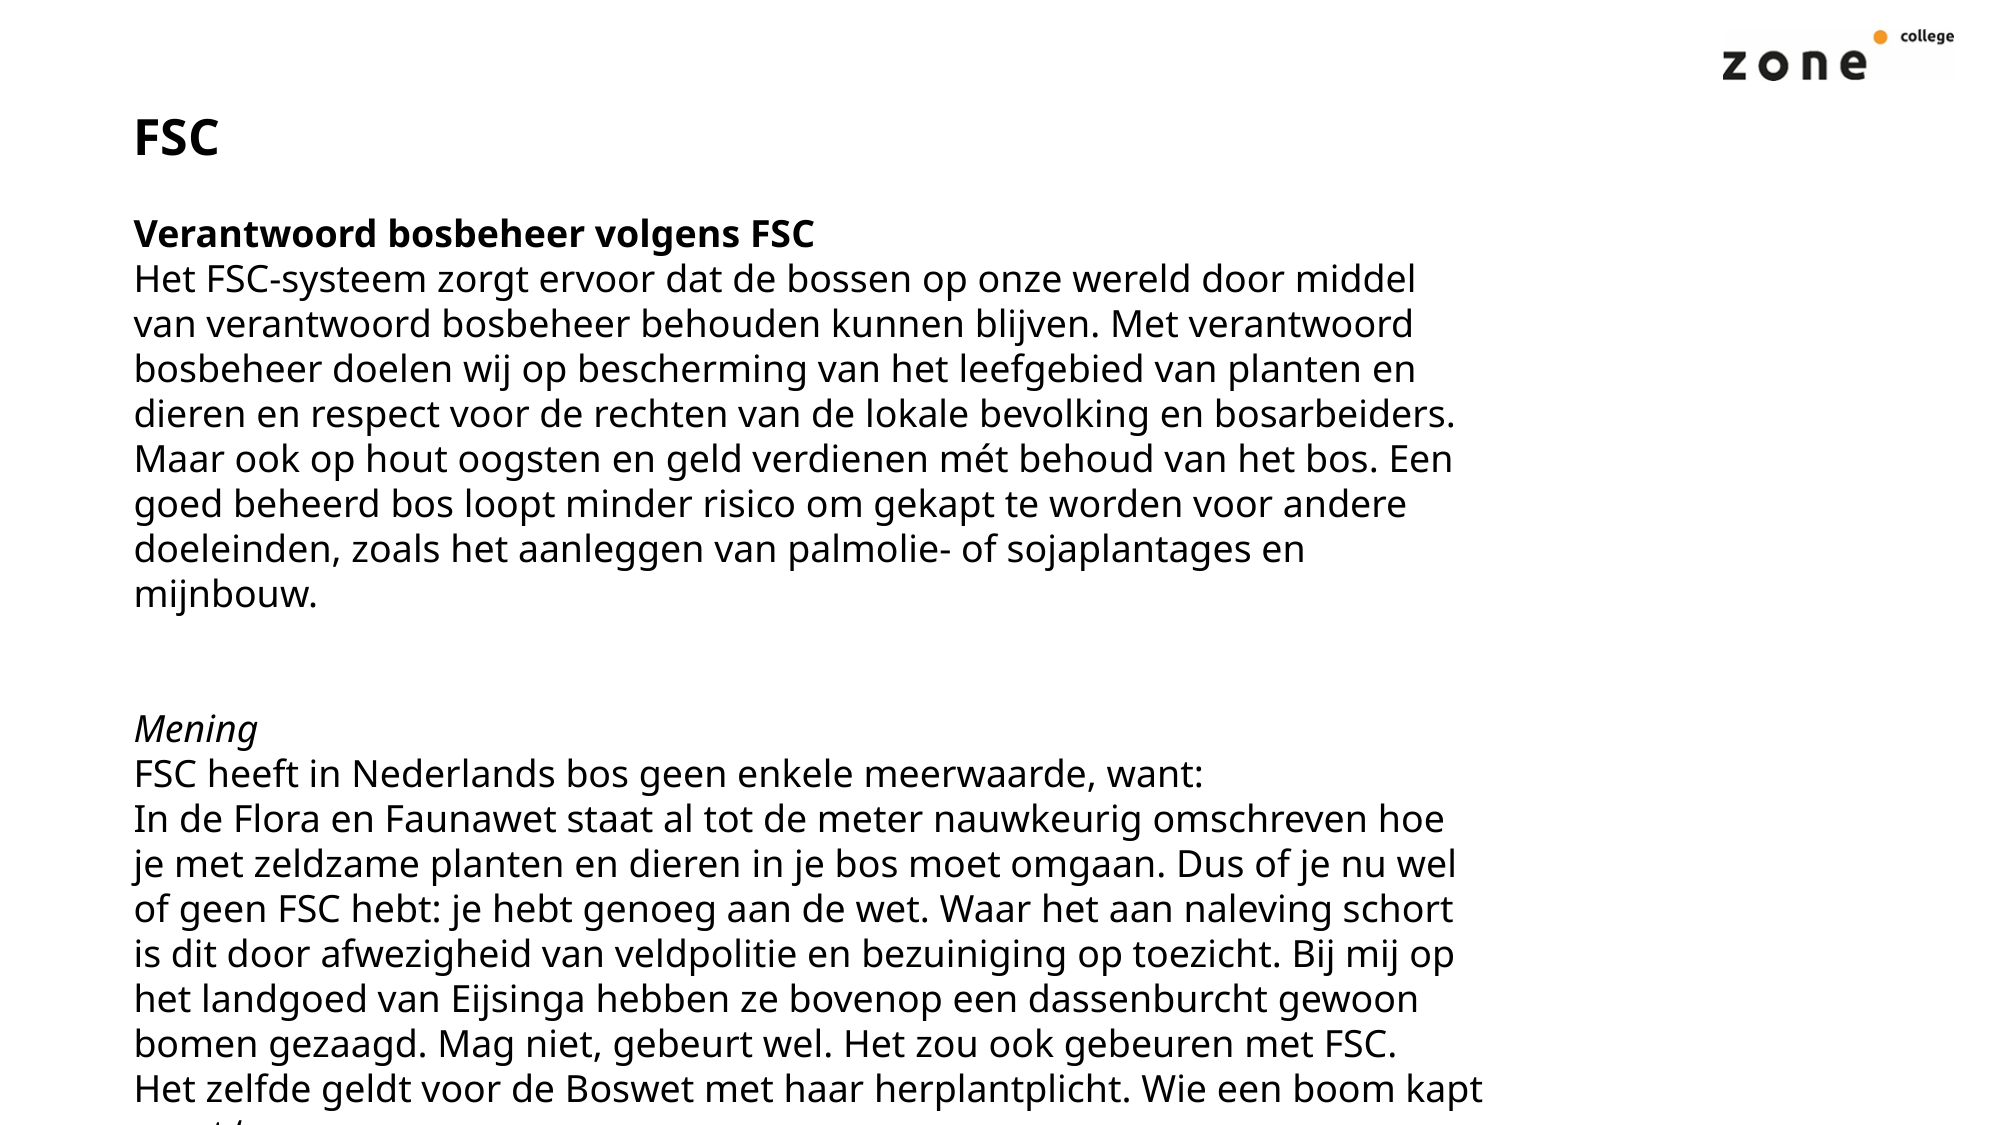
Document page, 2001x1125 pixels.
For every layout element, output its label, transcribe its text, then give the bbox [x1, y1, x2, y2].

picture [1722, 29, 1954, 82]
text_box FSC Verantwoord bosbeheer volgens FSC Het FSC-systeem zorgt ervoor dat de bossen op onze wereld door middel van verantwoord bosbeheer behouden kunnen blijven. Met verantwoord bosbeheer doelen wij op bescherming van het leefgebied van planten en dieren en respect voor de rechten van de lokale bevolking en bosarbeiders. Maar ook op hout oogsten en geld verdienen mét behoud van het bos. Een goed beheerd bos loopt minder risico om gekapt te worden voor andere doeleinden, zoals het aanleggen van palmolie- of sojaplantages en mijnbouw. Mening FSC heeft in Nederlands bos geen enkele meerwaarde, want: In de Flora en Faunawet staat al tot de meter nauwkeurig omschreven hoe je met zeldzame planten en dieren in je bos moet omgaan. Dus of je nu wel of geen FSC hebt: je hebt genoeg aan de wet. Waar het aan naleving schort is dit door afwezigheid van veldpolitie en bezuiniging op toezicht. Bij mij op het landgoed van Eijsinga hebben ze bovenop een dassenburcht gewoon bomen gezaagd. Mag niet, gebeurt wel. Het zou ook gebeuren met FSC. Het zelfde geldt voor de Boswet met haar herplantplicht. Wie een boom kapt moet ‘m vervangen. [118, 97, 1500, 1125]
